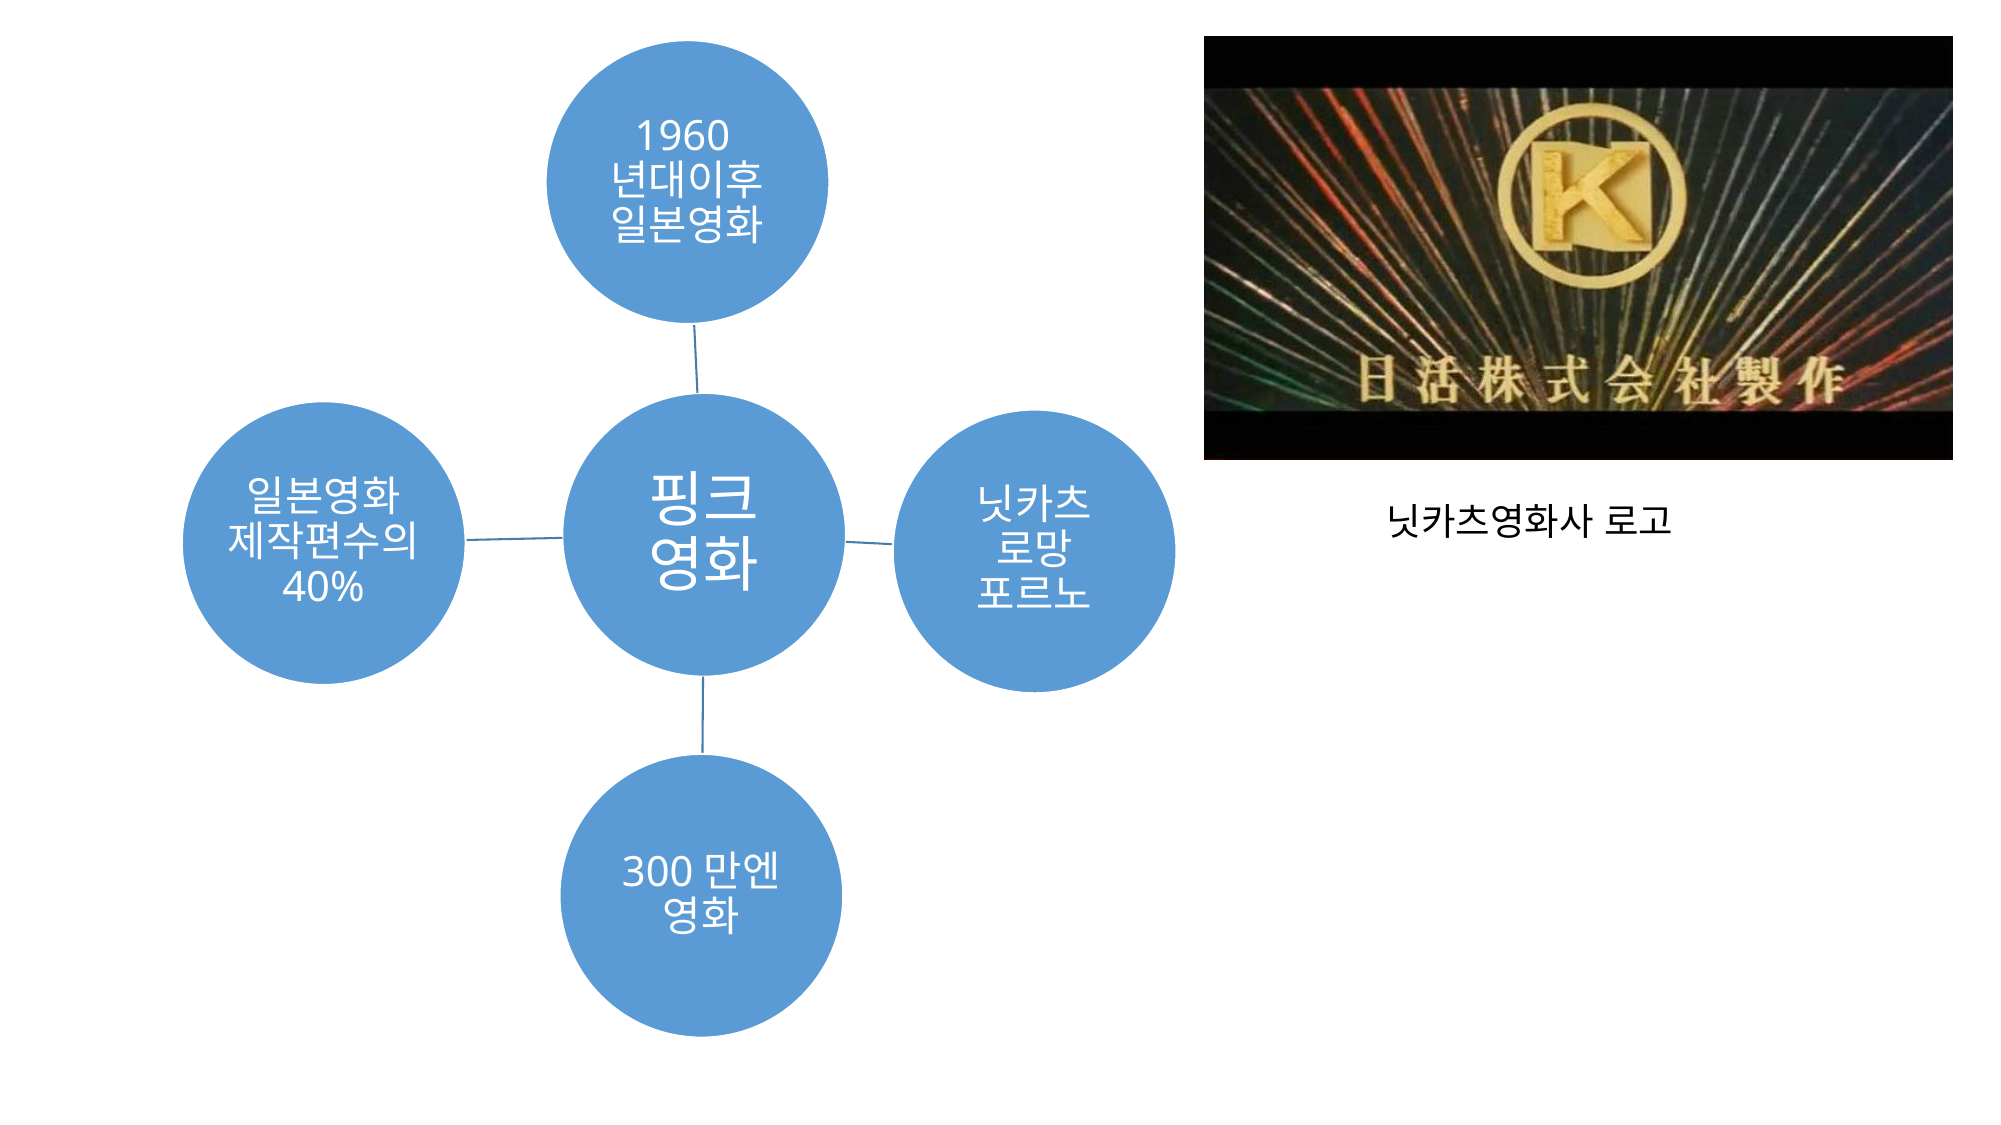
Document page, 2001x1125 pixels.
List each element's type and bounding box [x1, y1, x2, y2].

picture [1204, 36, 1953, 460]
list [38, 36, 1953, 1067]
